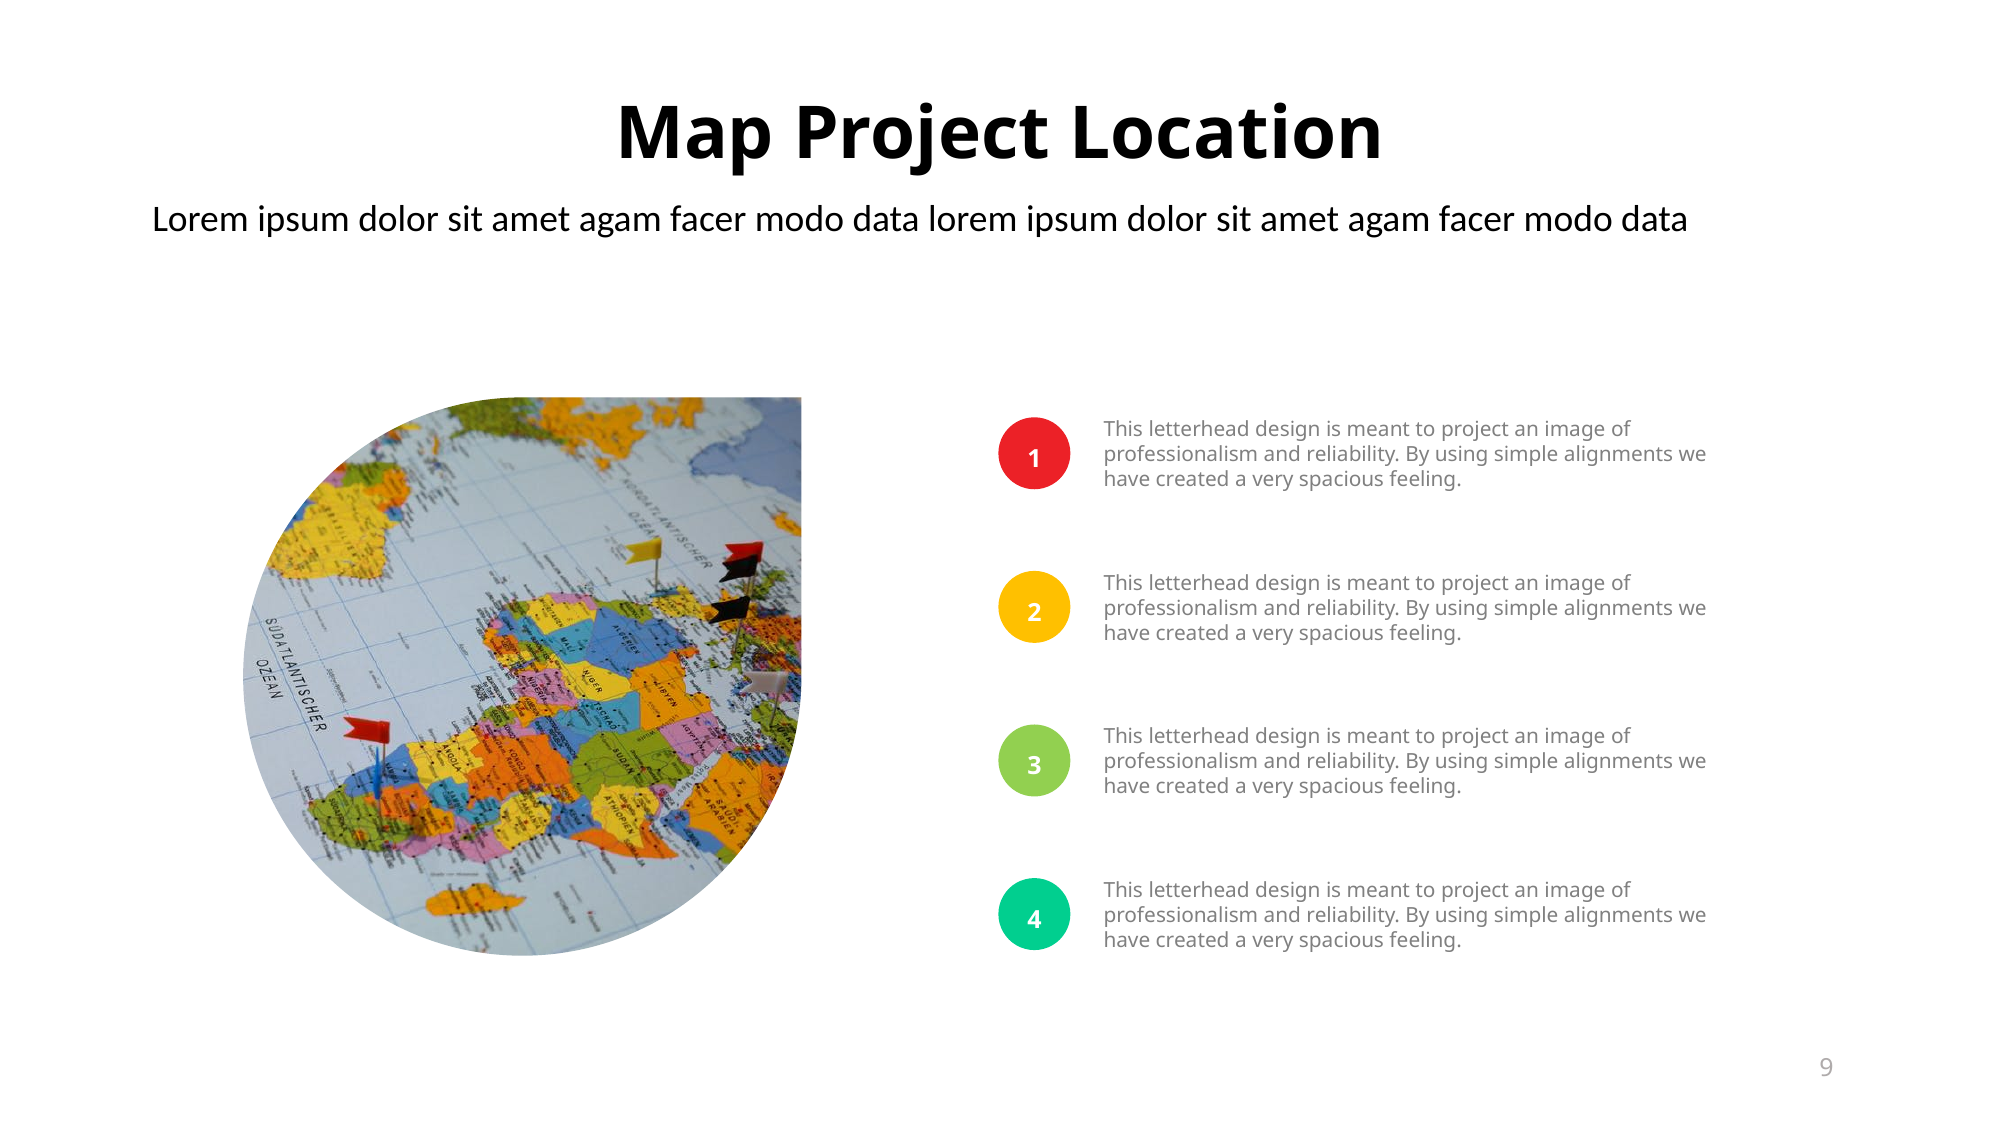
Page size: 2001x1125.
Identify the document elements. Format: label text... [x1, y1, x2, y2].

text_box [998, 878, 1071, 951]
text_box This letterhead design is meant to project an image of professionalism and reliability. By using simple alignments we have created a very spacious feeling. [1103, 718, 1757, 803]
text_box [998, 417, 1071, 490]
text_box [998, 570, 1071, 643]
subtitle Lorem ipsum dolor sit amet agam facer modo data lorem ipsum dolor sit amet agam facer modo data [137, 186, 1863, 227]
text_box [998, 724, 1071, 797]
text_box This letterhead design is meant to project an image of professionalism and reliability. By using simple alignments we have created a very spacious feeling. [1103, 872, 1757, 956]
text_box This letterhead design is meant to project an image of professionalism and reliability. By using simple alignments we have created a very spacious feeling. [1103, 411, 1757, 496]
slide_number 9 [1790, 1042, 1863, 1094]
title Map Project Location [137, 78, 1863, 186]
text_box This letterhead design is meant to project an image of professionalism and reliability. By using simple alignments we have created a very spacious feeling. [1103, 564, 1757, 649]
picture [243, 397, 802, 956]
